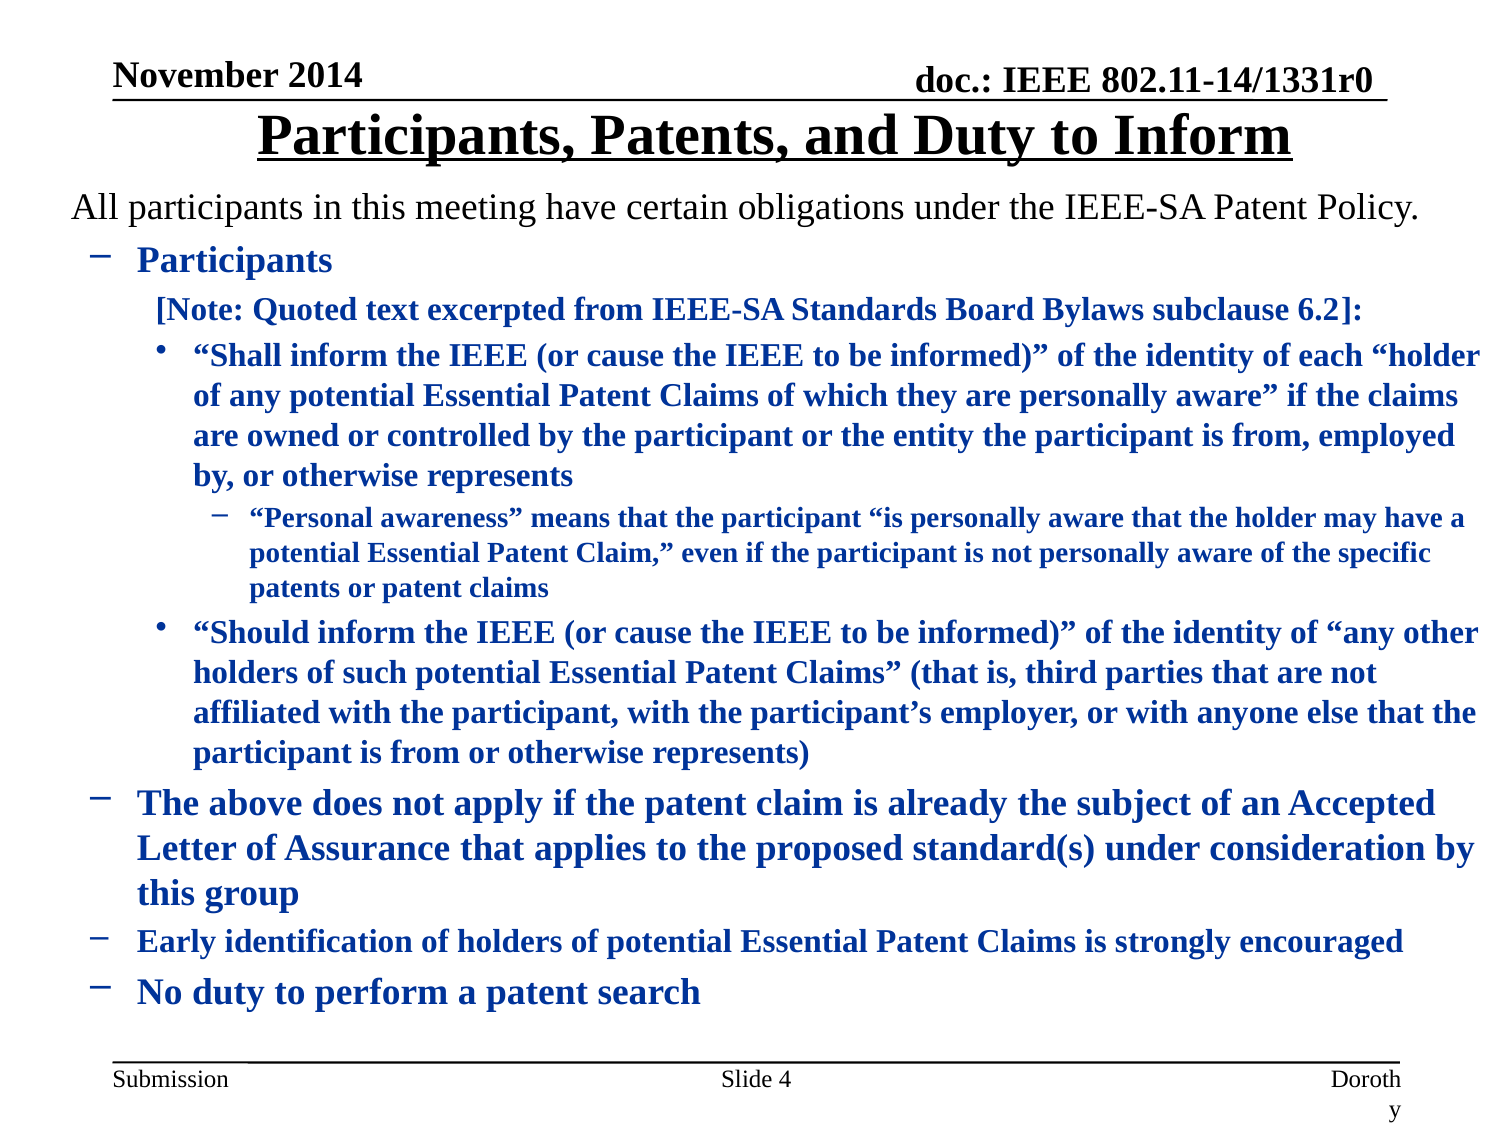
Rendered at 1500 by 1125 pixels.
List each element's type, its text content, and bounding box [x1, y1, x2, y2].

footer Dorothy Stanley (Aruba Networks) [1324, 1061, 1402, 1093]
title Participants, Patents, and Duty to Inform [49, 99, 1500, 163]
list All participants in this meeting have certain obligations under the IEEE-SA Patent Policy. Participants [Note: Quoted text excerpted from IEEE-SA Standards Board Bylaws subclause 6.2]: “Shall inform the IEEE (or cause the IEEE to be informed)” of the identity of each “holder of any potential Essential Patent Claims of which they are personally aware” if the claims are owned or controlled by the participant or the entity the participant is from, employed by, or otherwise represents “Personal awareness” means that the participant “is personally aware that the holder may have a potential Essential Patent Claim,” even if the participant is not personally aware of the specific patents or patent claims “Should inform the IEEE (or cause the IEEE to be informed)” of the identity of “any other holders of such potential Essential Patent Claims” (that is, third parties that are not affiliated with the participant, with the participant’s employer, or with anyone else that the participant is from or otherwise represents) The above does not apply if the patent claim is already the subject of an Accepted Letter of Assurance that applies to the proposed standard(s) under consideration by this group Early identification of holders of potential Essential Patent Claims is strongly encouraged No duty to perform a patent search [0, 174, 1500, 1051]
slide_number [112, 49, 388, 96]
slide_number Slide 4 [712, 1061, 800, 1093]
